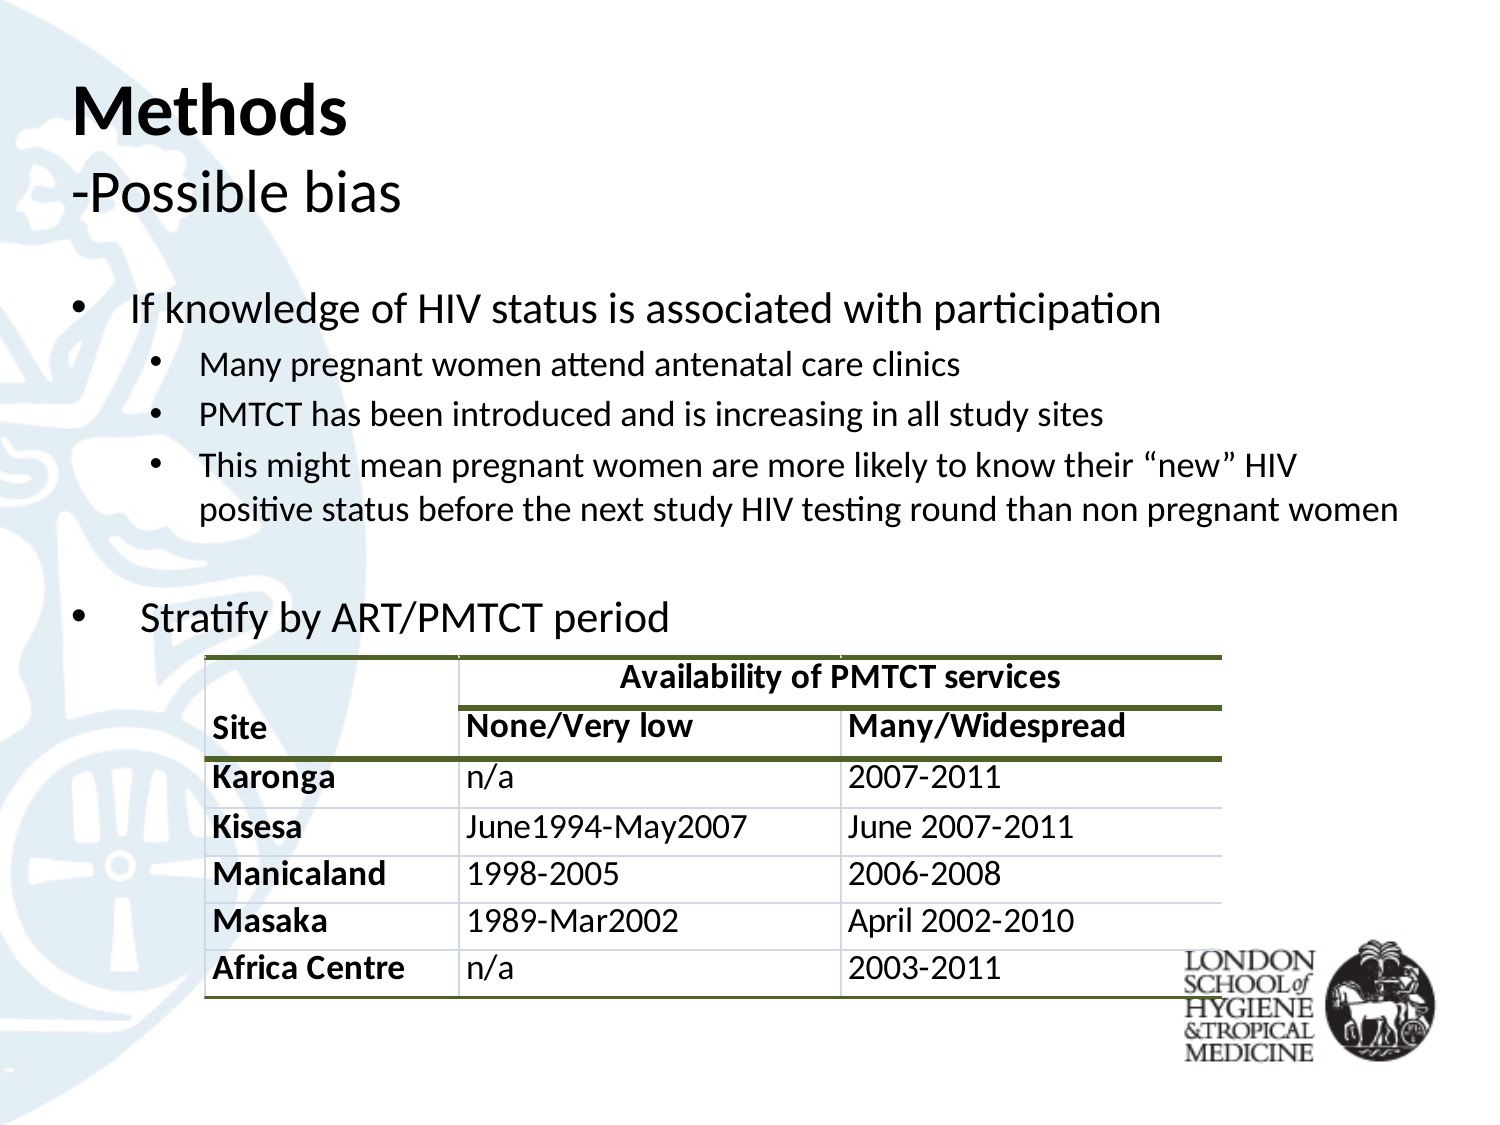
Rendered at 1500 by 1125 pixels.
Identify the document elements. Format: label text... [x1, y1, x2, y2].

list If knowledge of HIV status is associated with participation Many pregnant women attend antenatal care clinics PMTCT has been introduced and is increasing in all study sites This might mean pregnant women are more likely to know their “new” HIV positive status before the next study HIV testing round than non pregnant women Stratify by ART/PMTCT period [56, 271, 1426, 656]
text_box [204, 655, 1225, 1001]
title Methods -Possible bias [56, 44, 1053, 233]
picture [0, 0, 1500, 1125]
